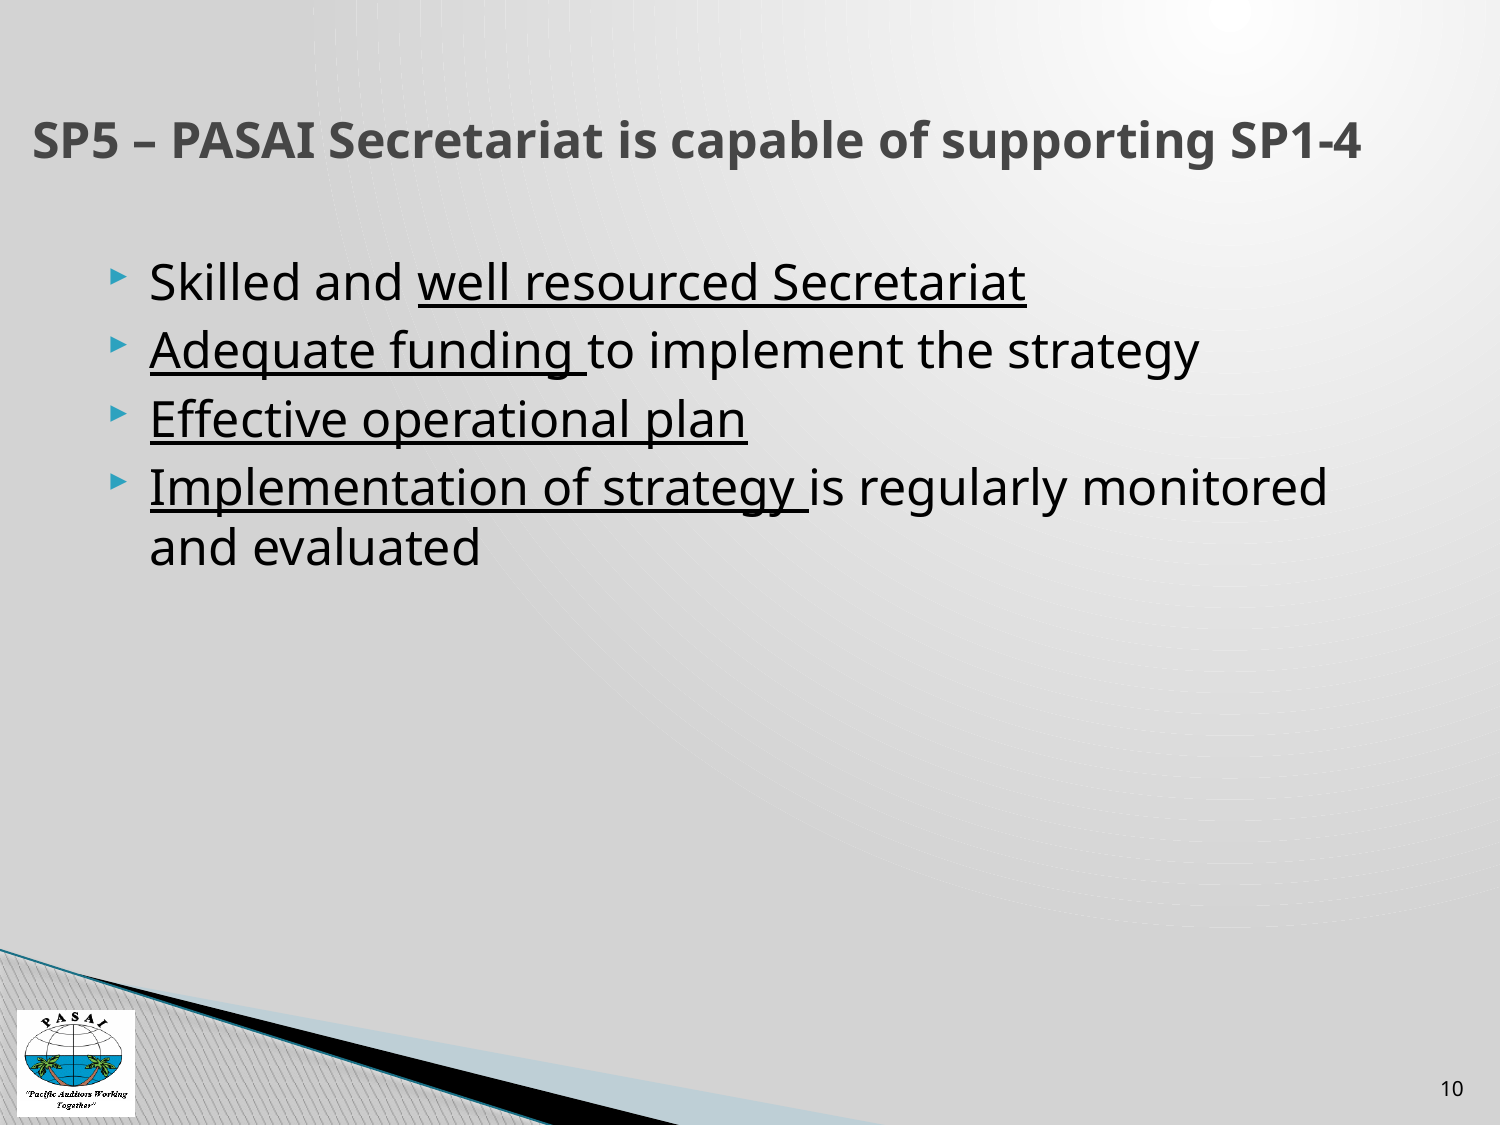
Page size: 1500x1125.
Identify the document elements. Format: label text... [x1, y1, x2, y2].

picture [17, 1010, 135, 1117]
list Skilled and well resourced Secretariat Adequate funding to implement the strategy Effective operational plan Implementation of strategy is regularly monitored and evaluated [75, 243, 1425, 986]
title SP5 – PASAI Secretariat is capable of supporting SP1-4 [17, 45, 1479, 233]
slide_number 10 [1418, 1051, 1479, 1112]
